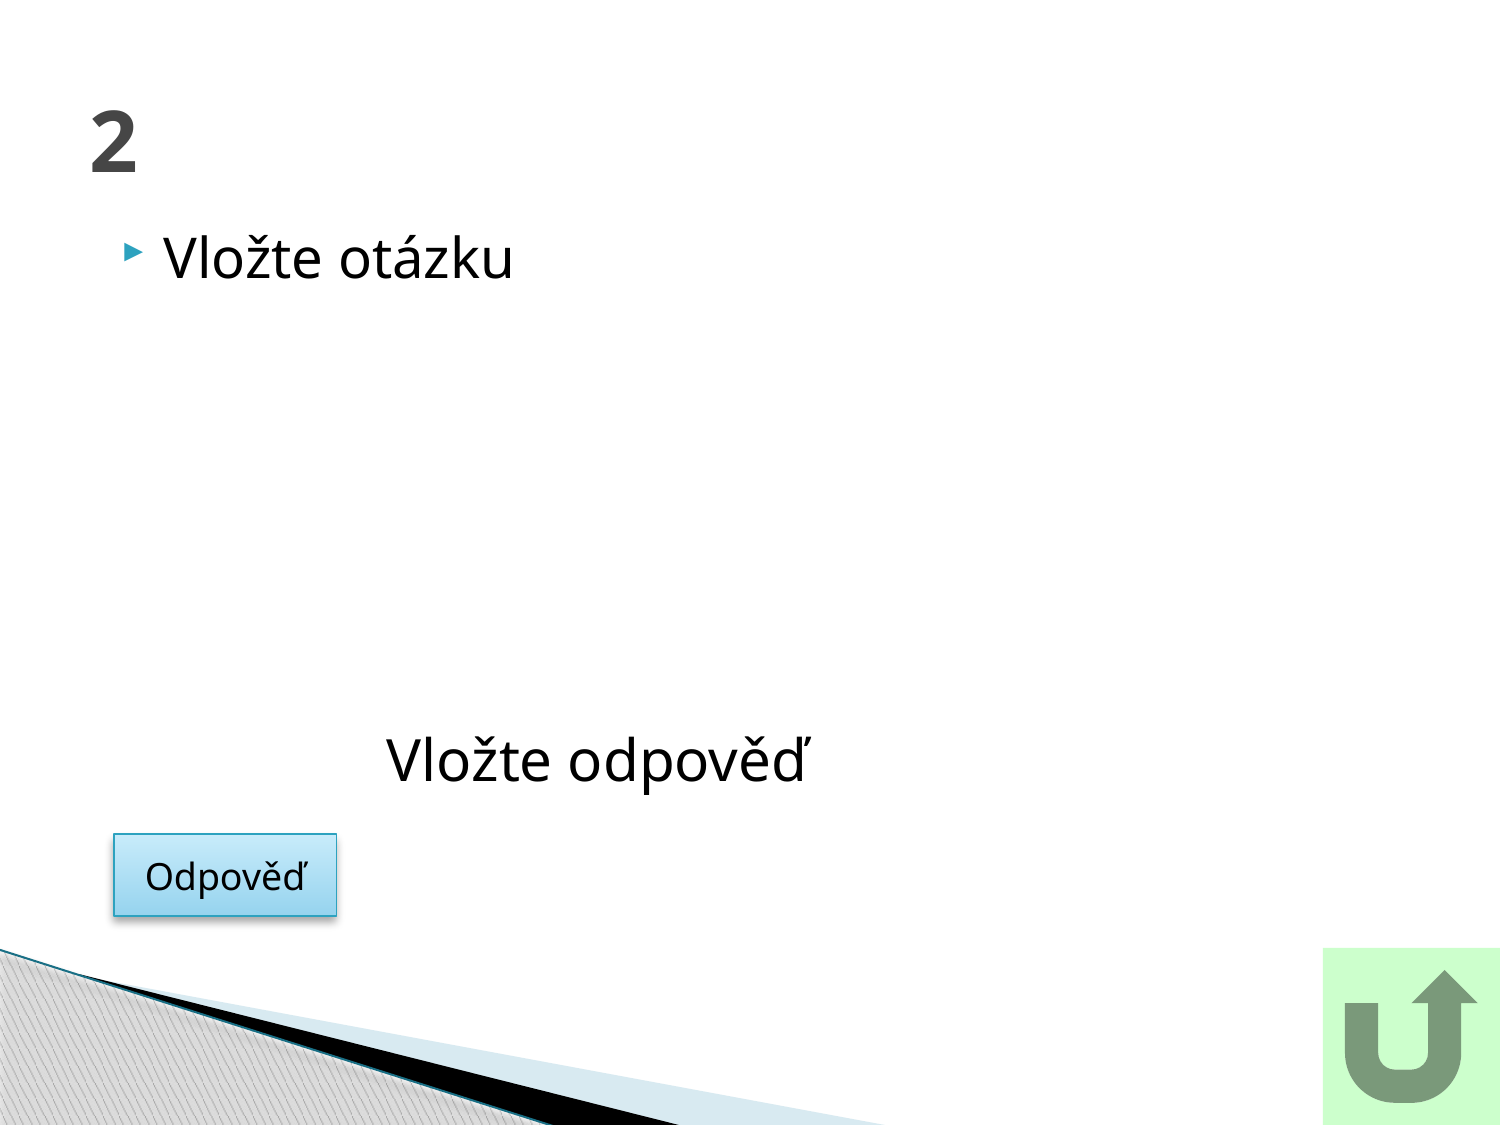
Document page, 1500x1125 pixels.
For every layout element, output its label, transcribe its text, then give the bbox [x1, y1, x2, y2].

title 2 [75, 45, 1425, 233]
text_box Odpověď [113, 833, 337, 917]
text_box [1322, 947, 1500, 1125]
list Vložte otázku [88, 215, 1439, 386]
text_box Vložte odpověď [372, 716, 1444, 801]
